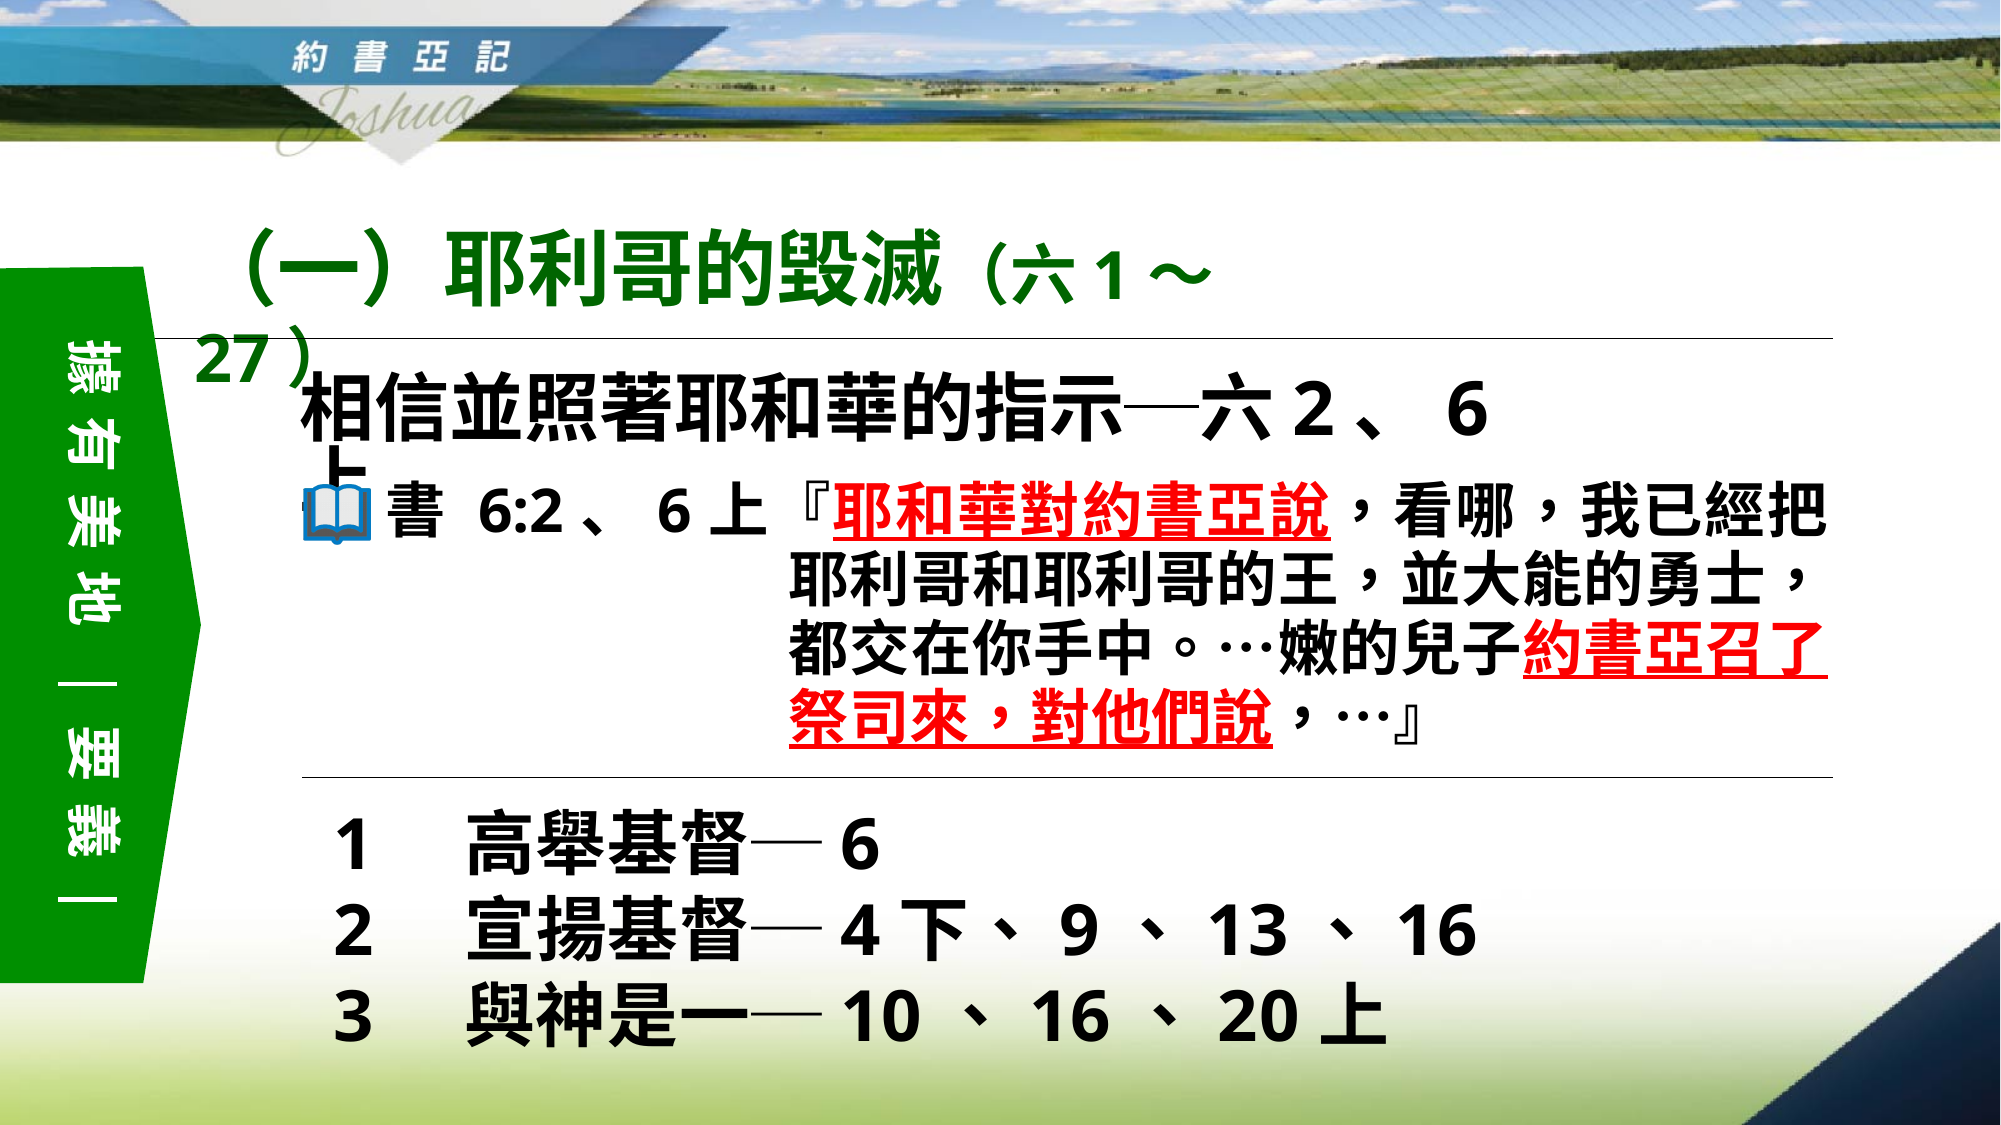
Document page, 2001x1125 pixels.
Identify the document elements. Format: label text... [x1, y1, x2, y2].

text_box 1 高舉基督─6 2 宣揚基督─4下、9、13、16 3 與神是一─10、16、20上 [319, 802, 1493, 1063]
text_box [0, 265, 202, 985]
picture [0, 0, 2001, 1125]
text_box （一）耶利哥的毀滅（六1～27） [179, 208, 1353, 338]
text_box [284, 369, 1843, 761]
text_box 據有美地 要義 [38, 324, 137, 900]
text_box （一）耶利哥的毀滅（六1～27） [179, 339, 1353, 404]
